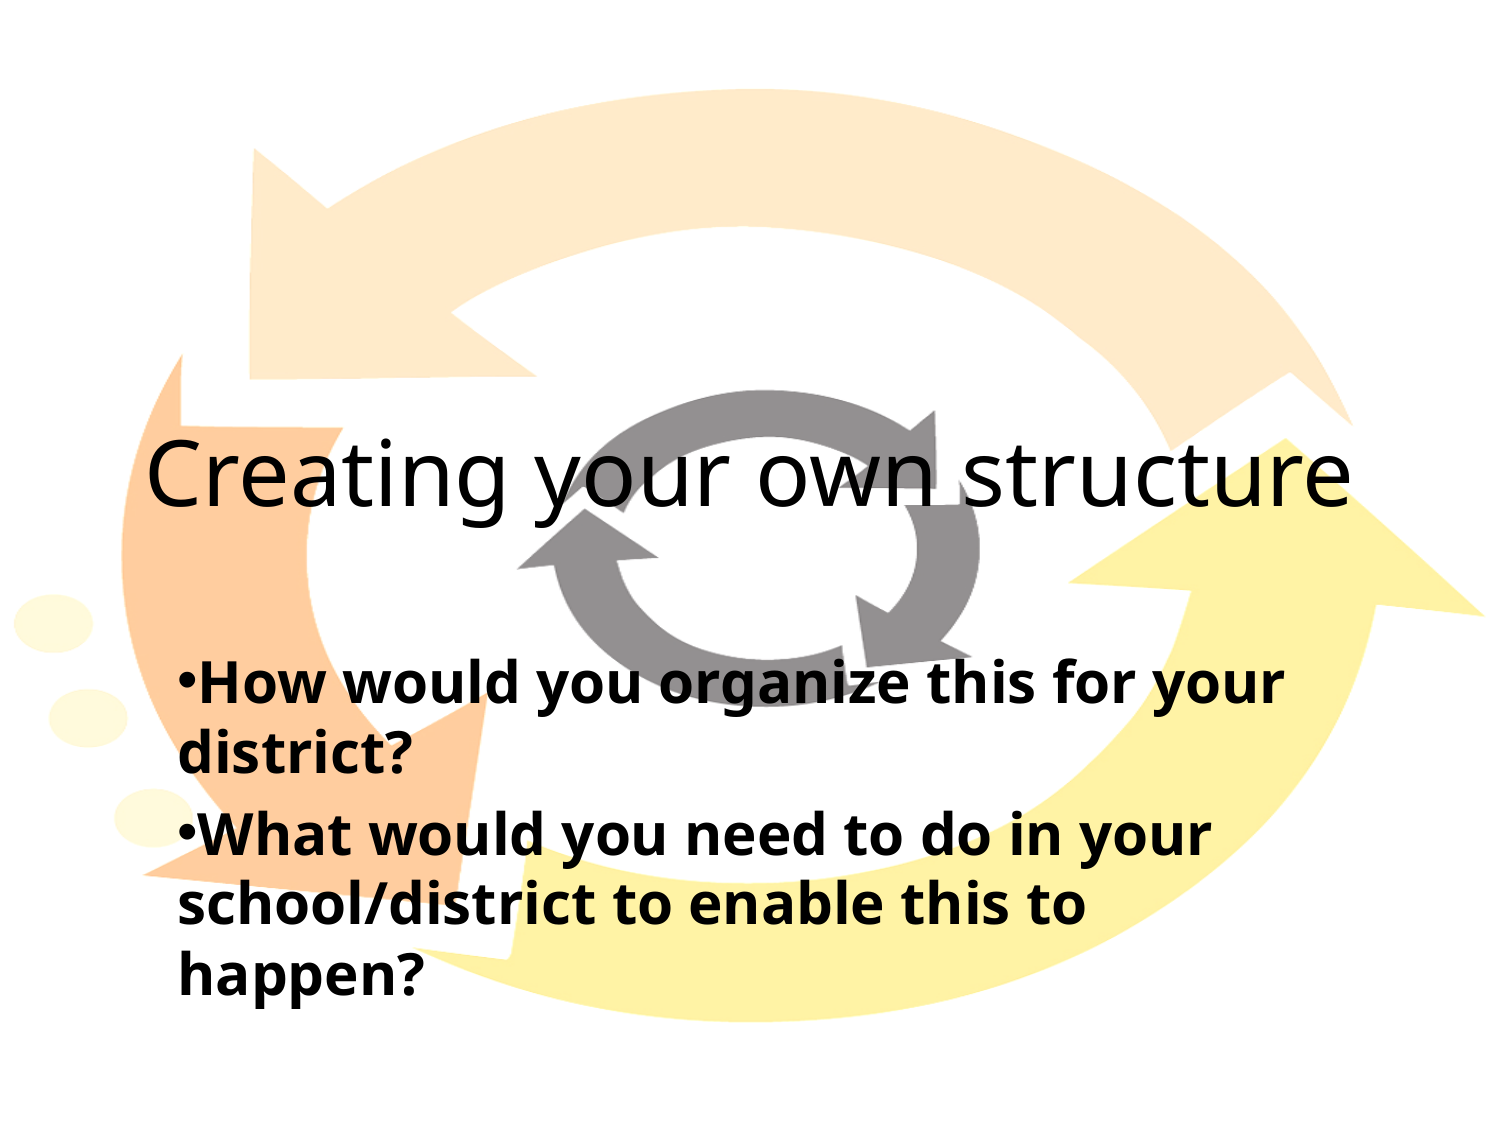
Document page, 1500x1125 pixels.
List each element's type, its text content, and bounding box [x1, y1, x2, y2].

subtitle How would you organize this for your district? What would you need to do in your school/district to enable this to happen? [162, 637, 1313, 926]
title Creating your own structure [112, 349, 1388, 591]
